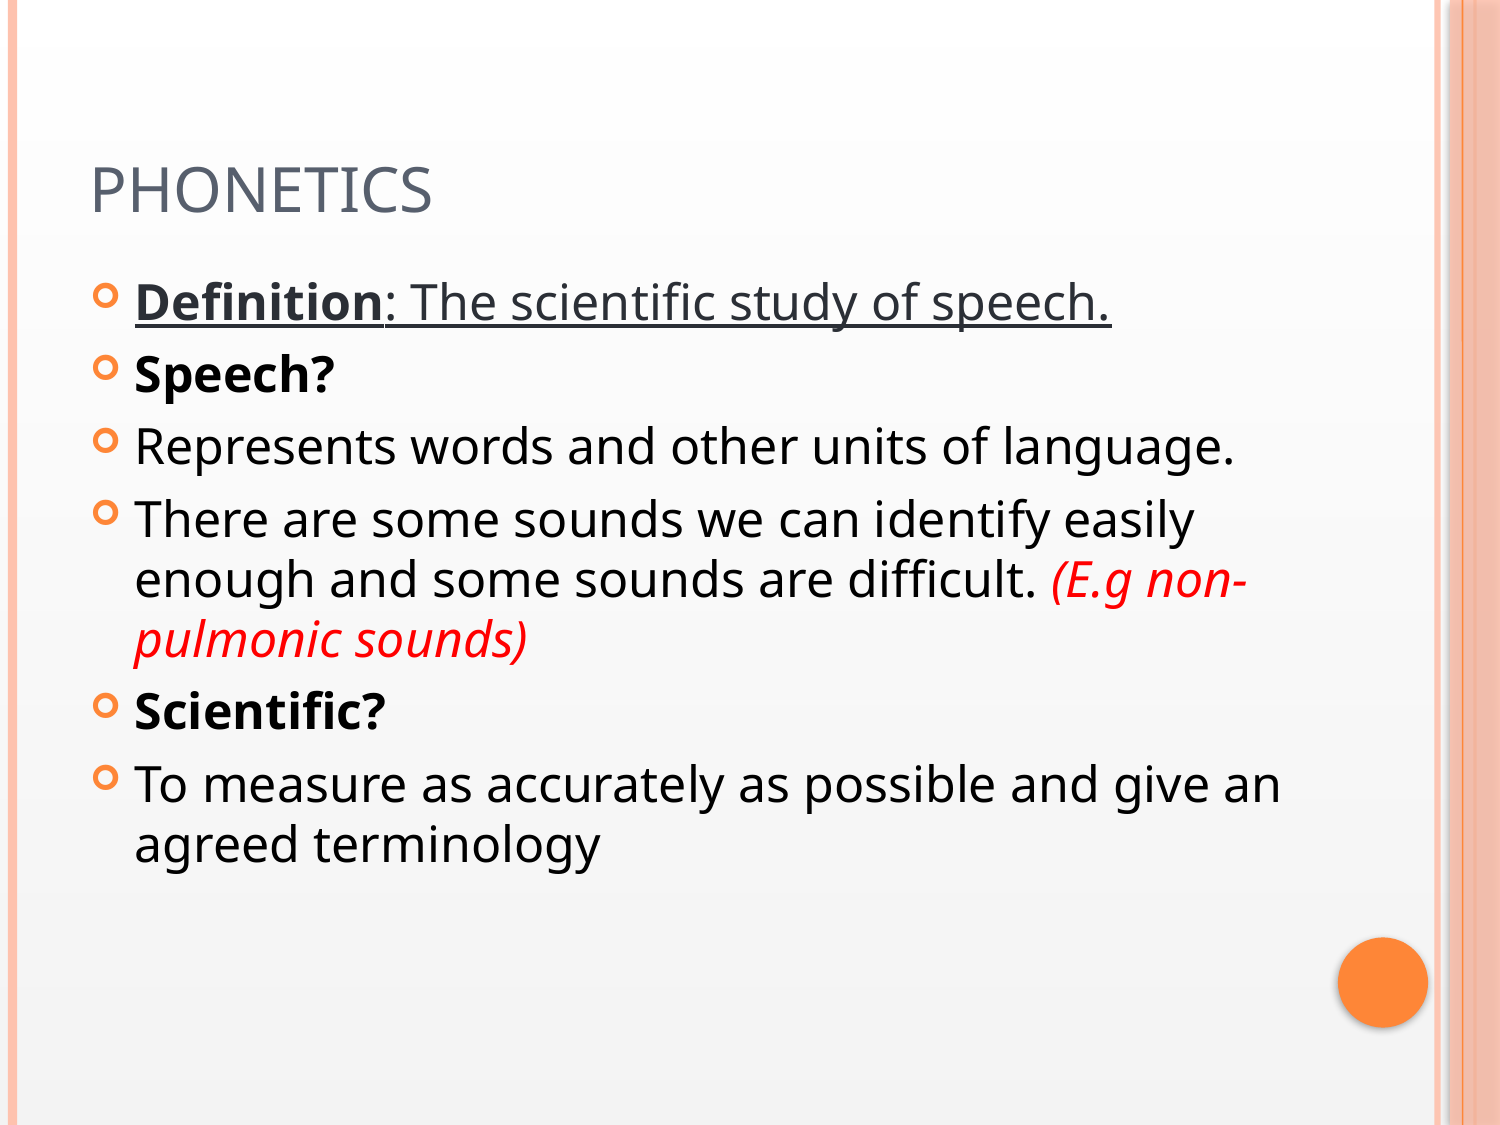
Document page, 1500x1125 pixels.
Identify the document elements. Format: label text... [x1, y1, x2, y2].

list Definition: The scientific study of speech. Speech? Represents words and other units of language. There are some sounds we can identify easily enough and some sounds are difficult. (E.g non-pulmonic sounds) Scientific? To measure as accurately as possible and give an agreed terminology [74, 262, 1301, 1063]
title Phonetics [75, 45, 1300, 233]
